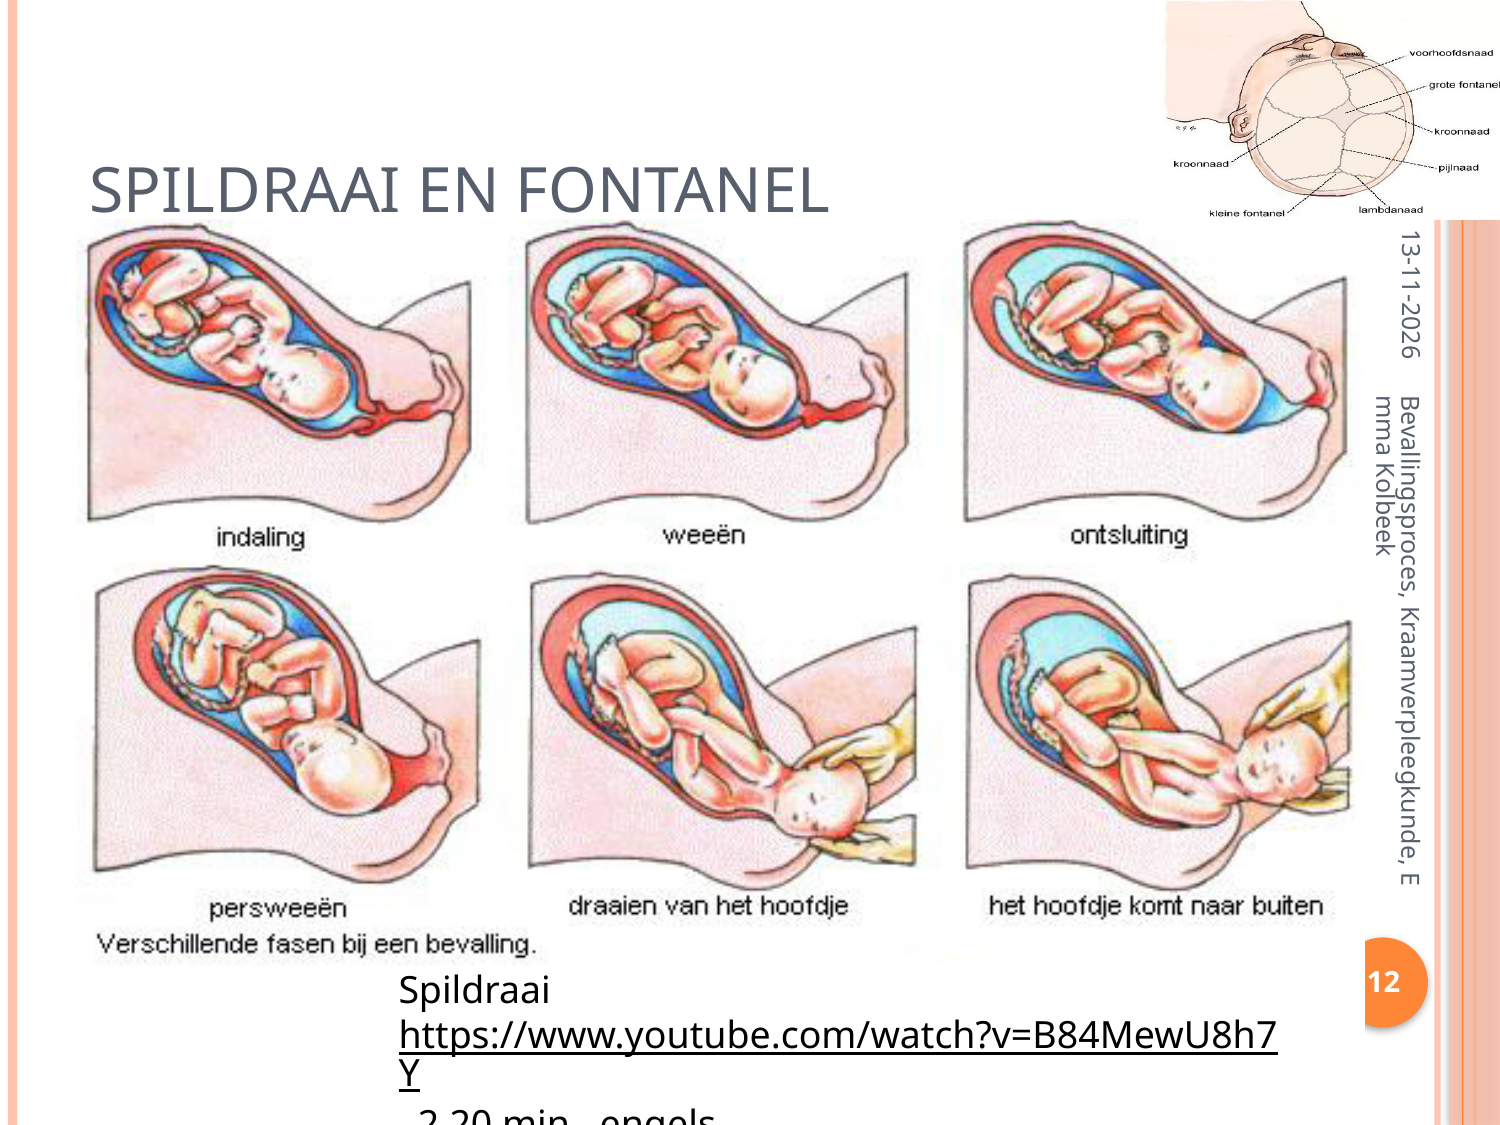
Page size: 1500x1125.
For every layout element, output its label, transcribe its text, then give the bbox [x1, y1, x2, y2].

footer Bevallingsproces, Kraamverpleegkunde, Emma Kolbeek [1379, 380, 1440, 906]
title Spildraai en fontanel [75, 45, 1157, 218]
picture [76, 0, 1500, 1036]
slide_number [1378, 229, 1442, 374]
slide_number 12 [1371, 940, 1434, 1027]
text_box Spildraai https://www.youtube.com/watch?v=B84MewU8h7Y 2.20 min. engels [383, 1046, 1300, 1115]
